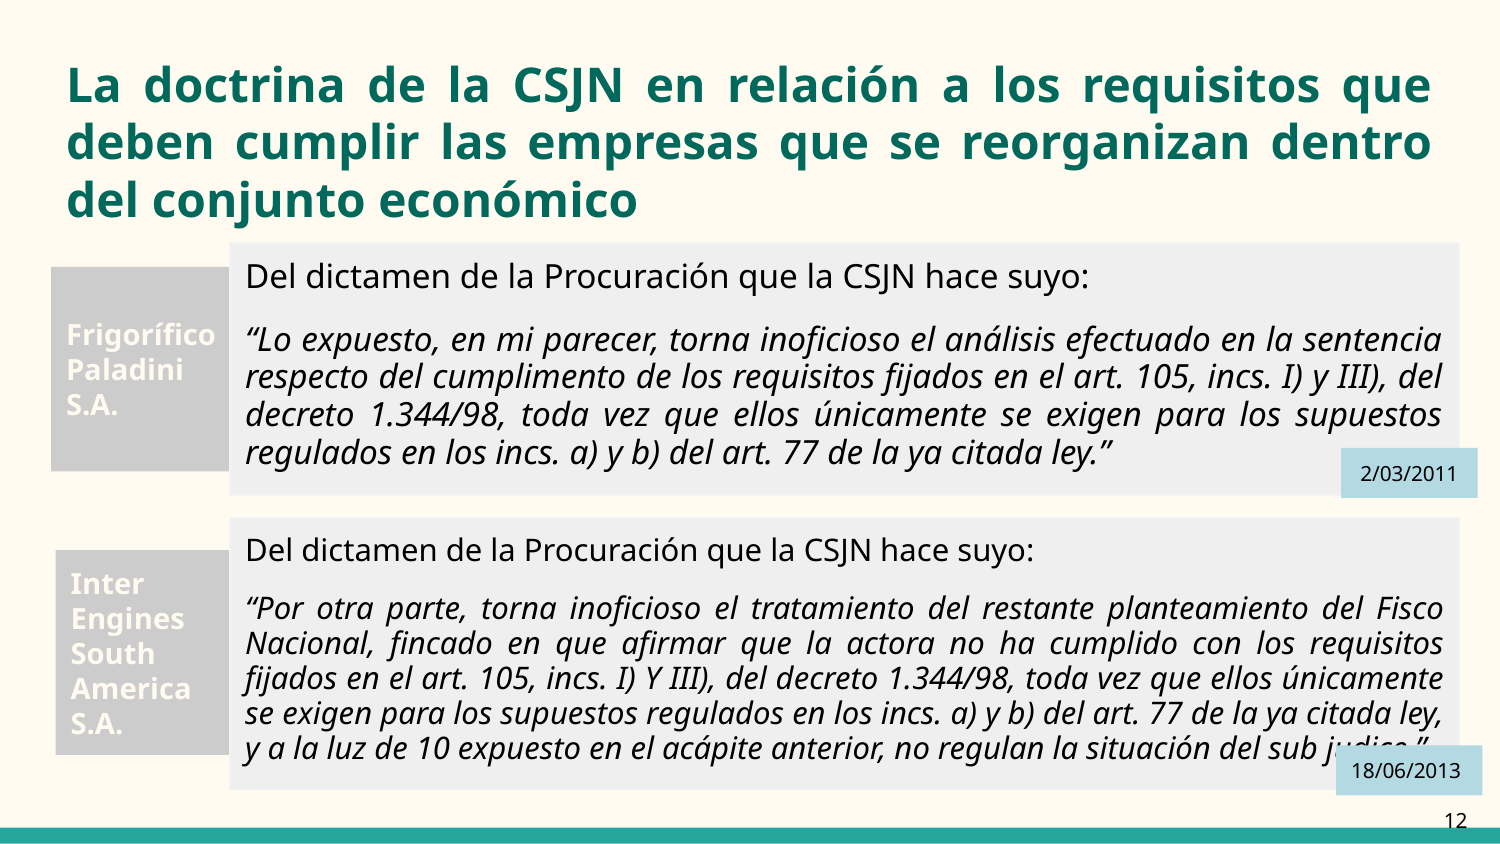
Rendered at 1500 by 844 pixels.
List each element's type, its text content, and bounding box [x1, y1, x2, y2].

text_box 2/03/2011 [1341, 447, 1478, 498]
list Del dictamen de la Procuración que la CSJN hace suyo: “Por otra parte, torna inoficioso el tratamiento del restante planteamiento del Fisco Nacional, fincado en que afirmar que la actora no ha cumplido con los requisitos fijados en el art. 105, incs. I) Y III), del decreto 1.344/98, toda vez que ellos únicamente se exigen para los supuestos regulados en los incs. a) y b) del art. 77 de la ya citada ley, y a la luz de 10 expuesto en el acápite anterior, no regulan la situación del sub judice.” [230, 517, 1459, 790]
title La doctrina de la CSJN en relación a los requisitos que deben cumplir las empresas que se reorganizan dentro del conjunto económico [51, 39, 1449, 266]
text_box 18/06/2013 [1336, 745, 1483, 796]
slide_number ‹#› [1392, 789, 1483, 844]
list Del dictamen de la Procuración que la CSJN hace suyo: “Lo expuesto, en mi parecer, torna inoficioso el análisis efectuado en la sentencia respecto del cumplimento de los requisitos fijados en el art. 105, incs. I) y III), del decreto 1.344/98, toda vez que ellos únicamente se exigen para los supuestos regulados en los incs. a) y b) del art. 77 de la ya citada ley.” [230, 242, 1459, 495]
text_box Frigorífico Paladini S.A. [51, 266, 230, 472]
text_box Inter Engines South America S.A. [55, 550, 230, 755]
